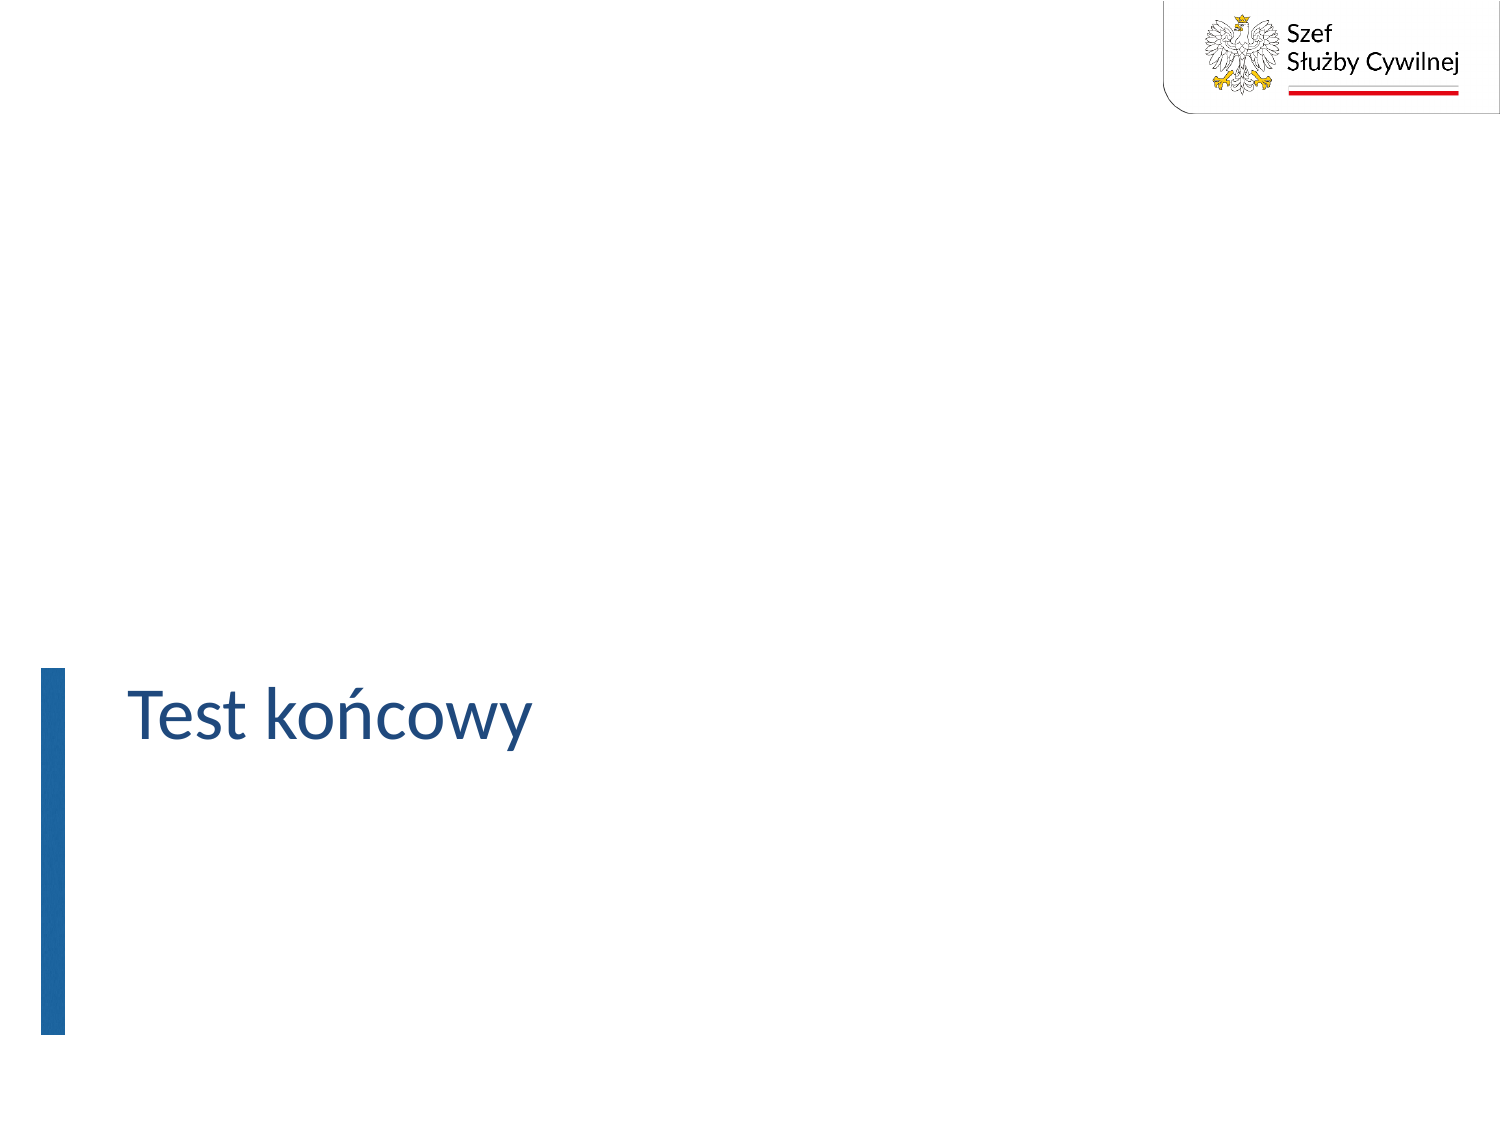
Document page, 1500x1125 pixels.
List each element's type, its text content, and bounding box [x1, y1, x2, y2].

picture [1163, 0, 1500, 114]
picture [41, 668, 65, 1035]
title Test końcowy [112, 656, 1388, 881]
